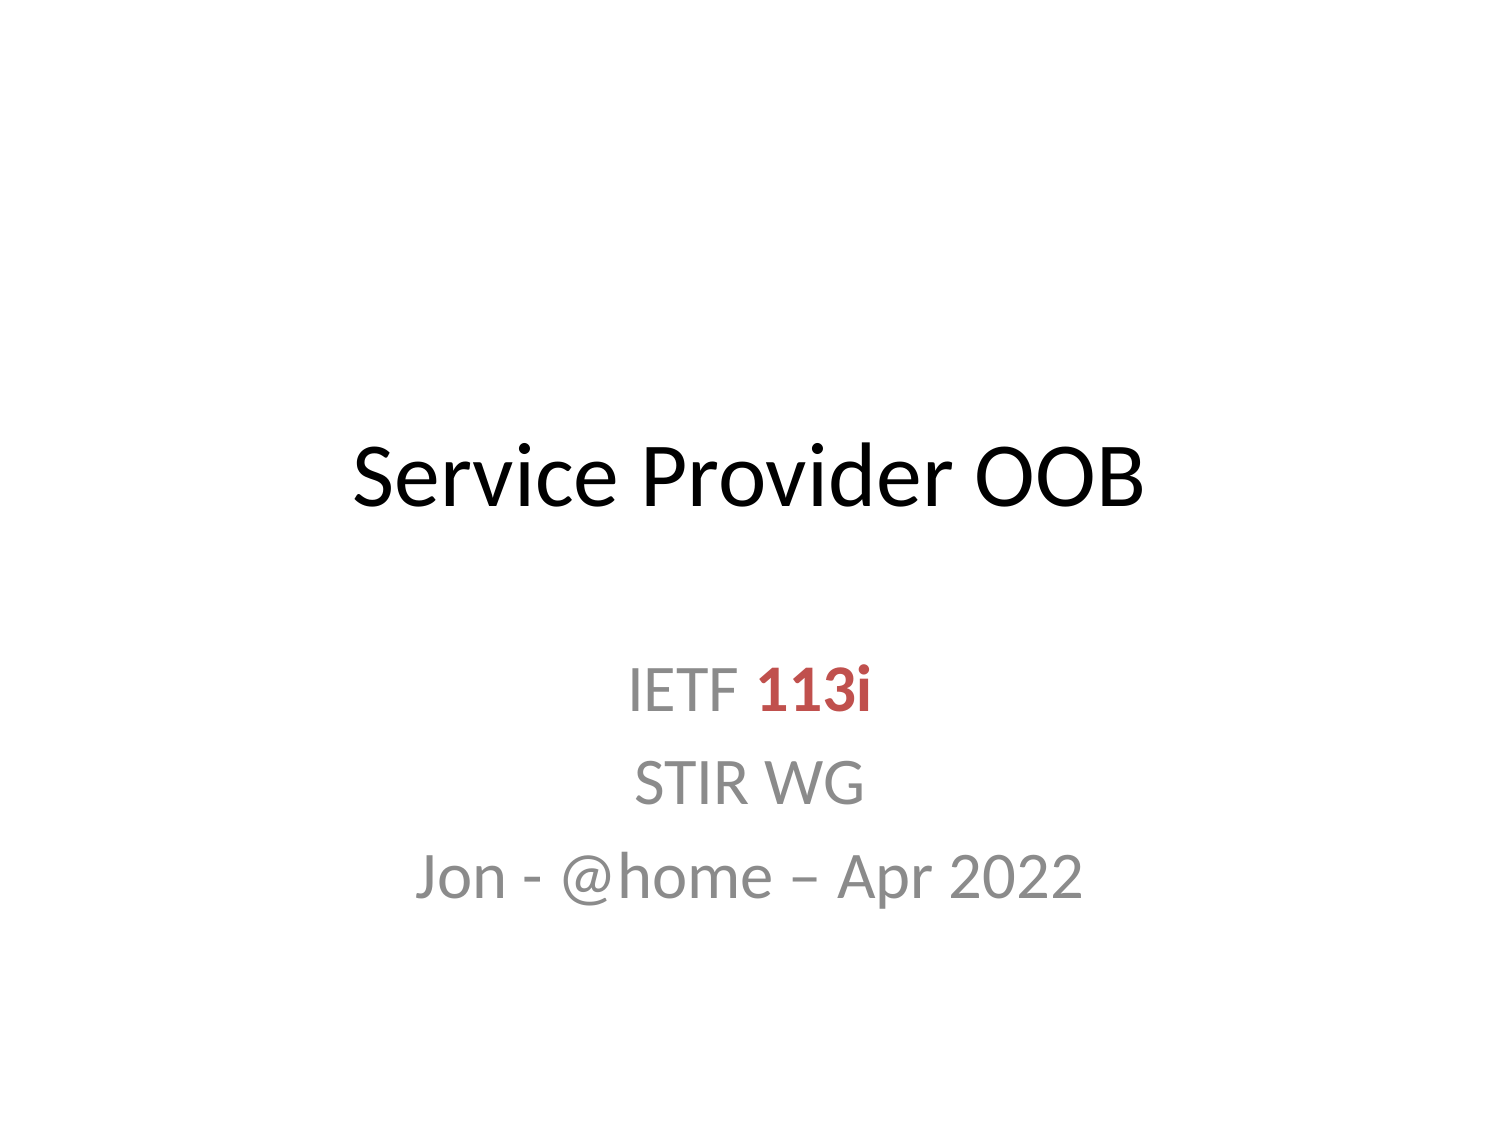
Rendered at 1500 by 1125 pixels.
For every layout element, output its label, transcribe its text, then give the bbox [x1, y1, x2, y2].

title Service Provider OOB [112, 349, 1388, 591]
subtitle IETF 113i STIR WG Jon - @home – Apr 2022 [225, 637, 1275, 925]
